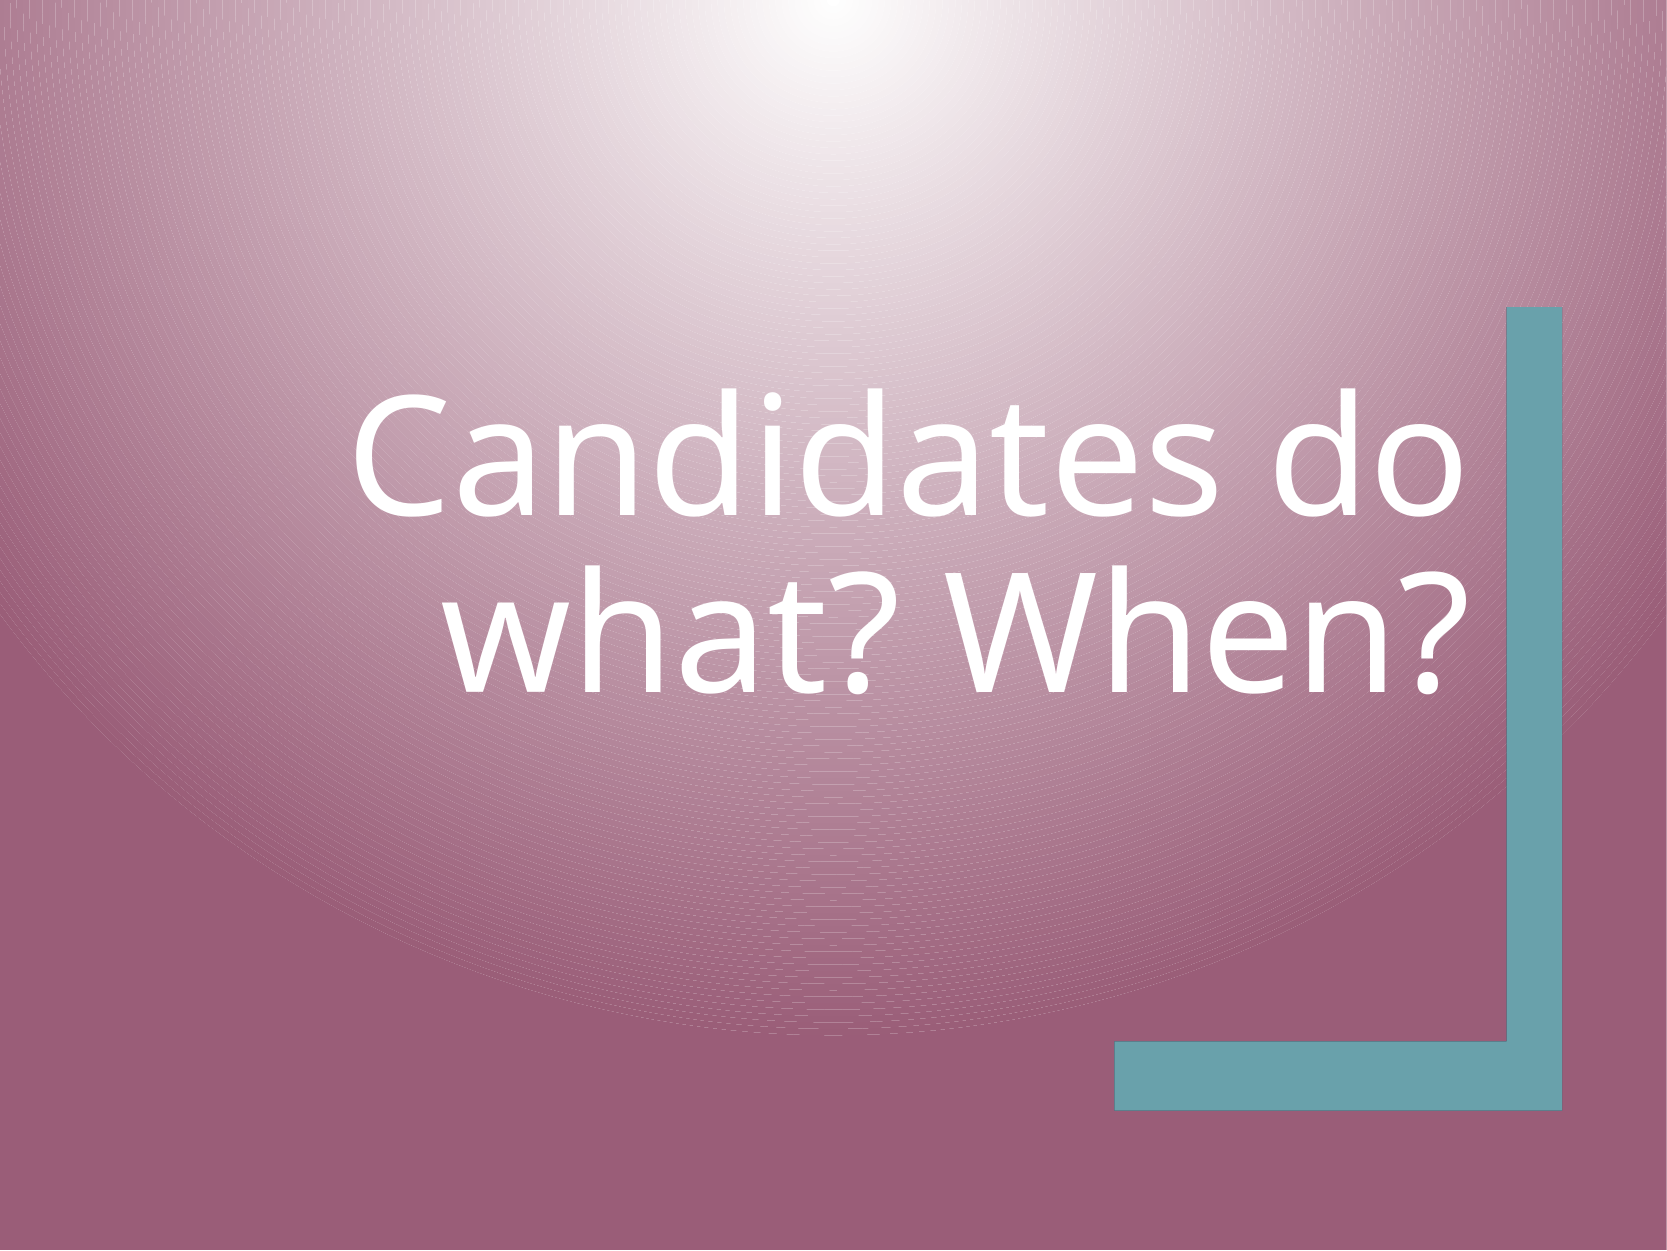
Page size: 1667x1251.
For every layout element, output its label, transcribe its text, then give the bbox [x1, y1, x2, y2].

title Candidates do what? When? [249, 263, 1487, 737]
